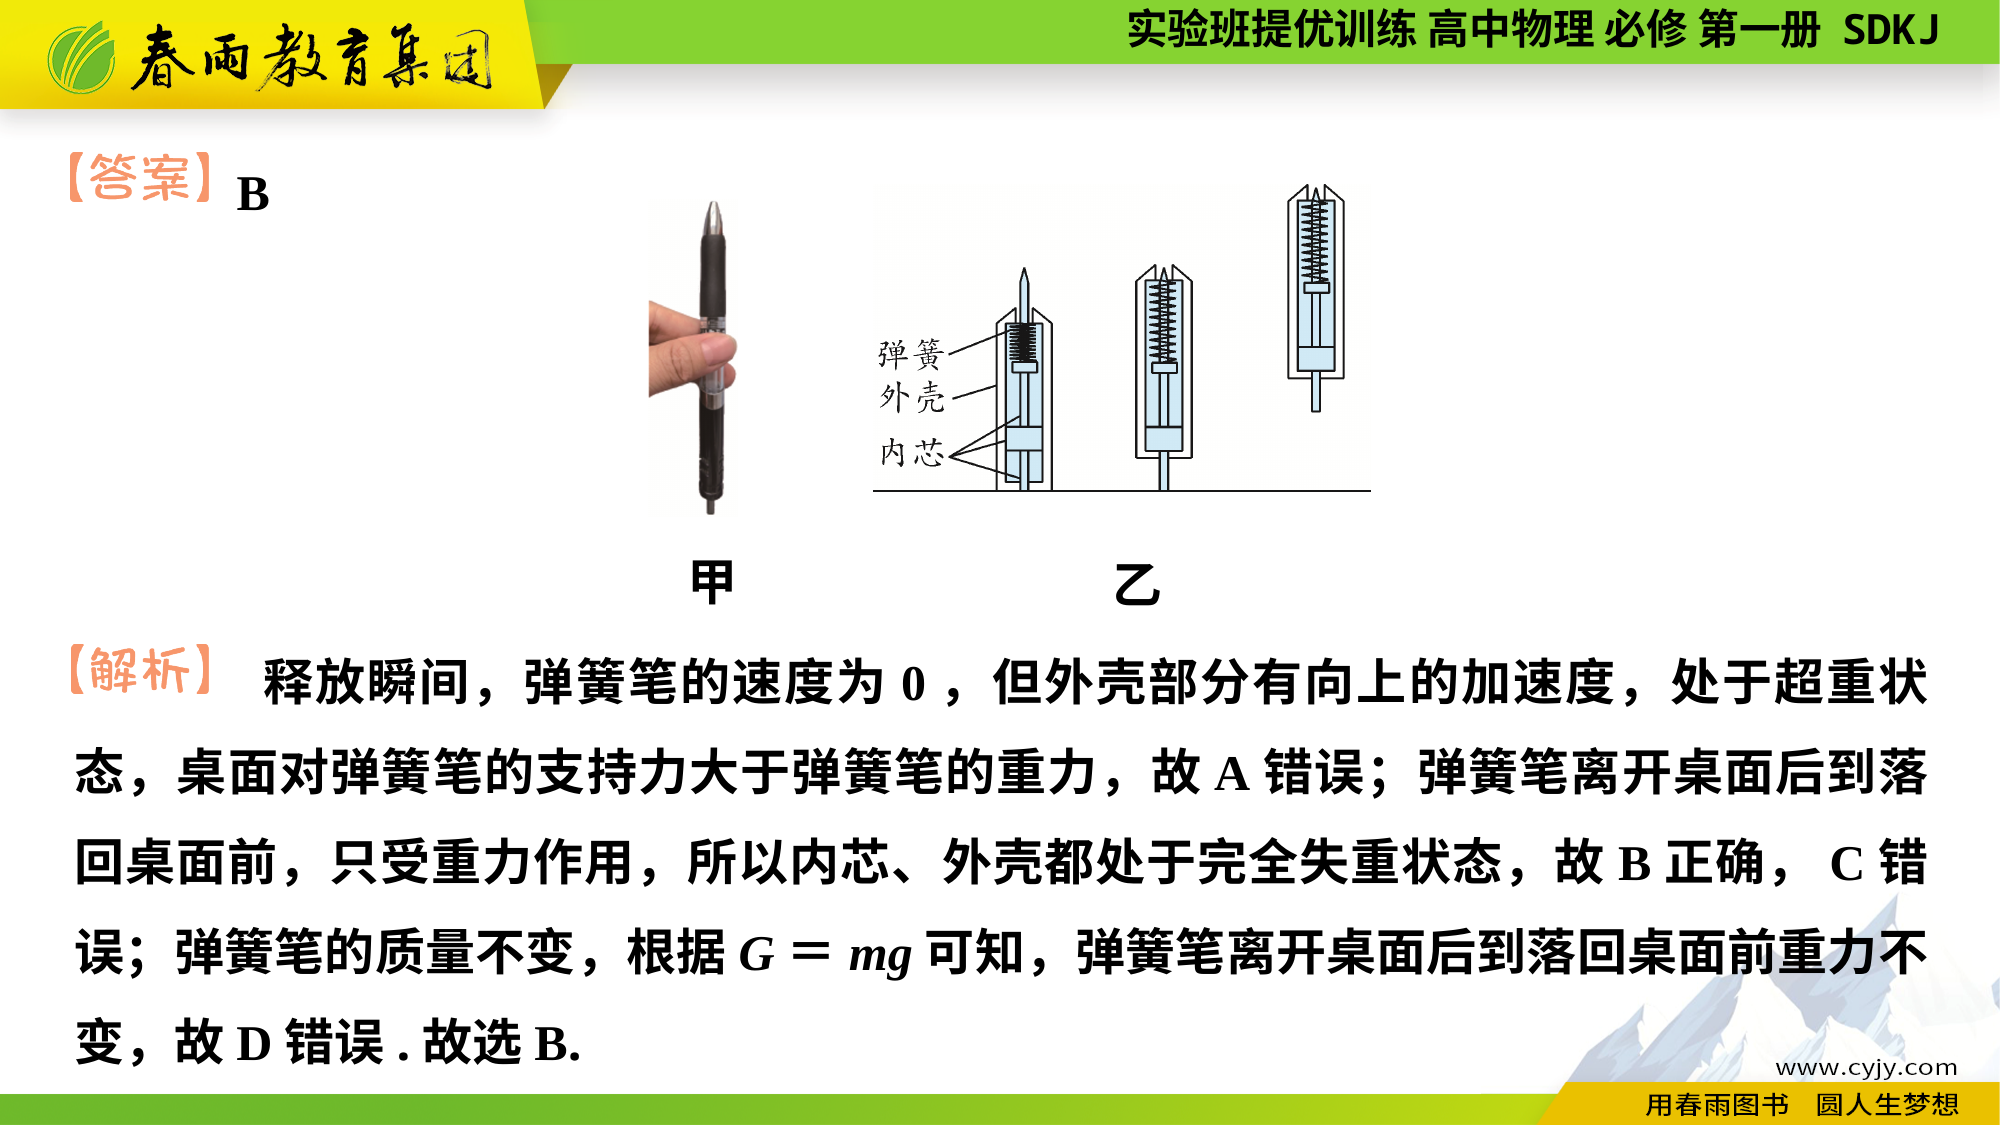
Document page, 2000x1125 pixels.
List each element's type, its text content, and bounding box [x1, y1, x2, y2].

picture [0, 0, 2000, 1125]
text_box 甲 [672, 543, 753, 618]
list B [59, 122, 1944, 218]
text_box 乙 [1098, 546, 1178, 621]
text_box 释放瞬间，弹簧笔的速度为0，但外壳部分有向上的加速度，处于超重状态，桌面对弹簧笔的支持力大于弹簧笔的重力，故A错误；弹簧笔离开桌面后到落回桌面前，只受重力作用，所以内芯、外壳都处于完全失重状态，故B正确，C错误；弹簧笔的质量不变，根据G＝mg可知，弹簧笔离开桌面后到落回桌面前重力不变，故D错误.故选B. [59, 612, 1944, 1078]
